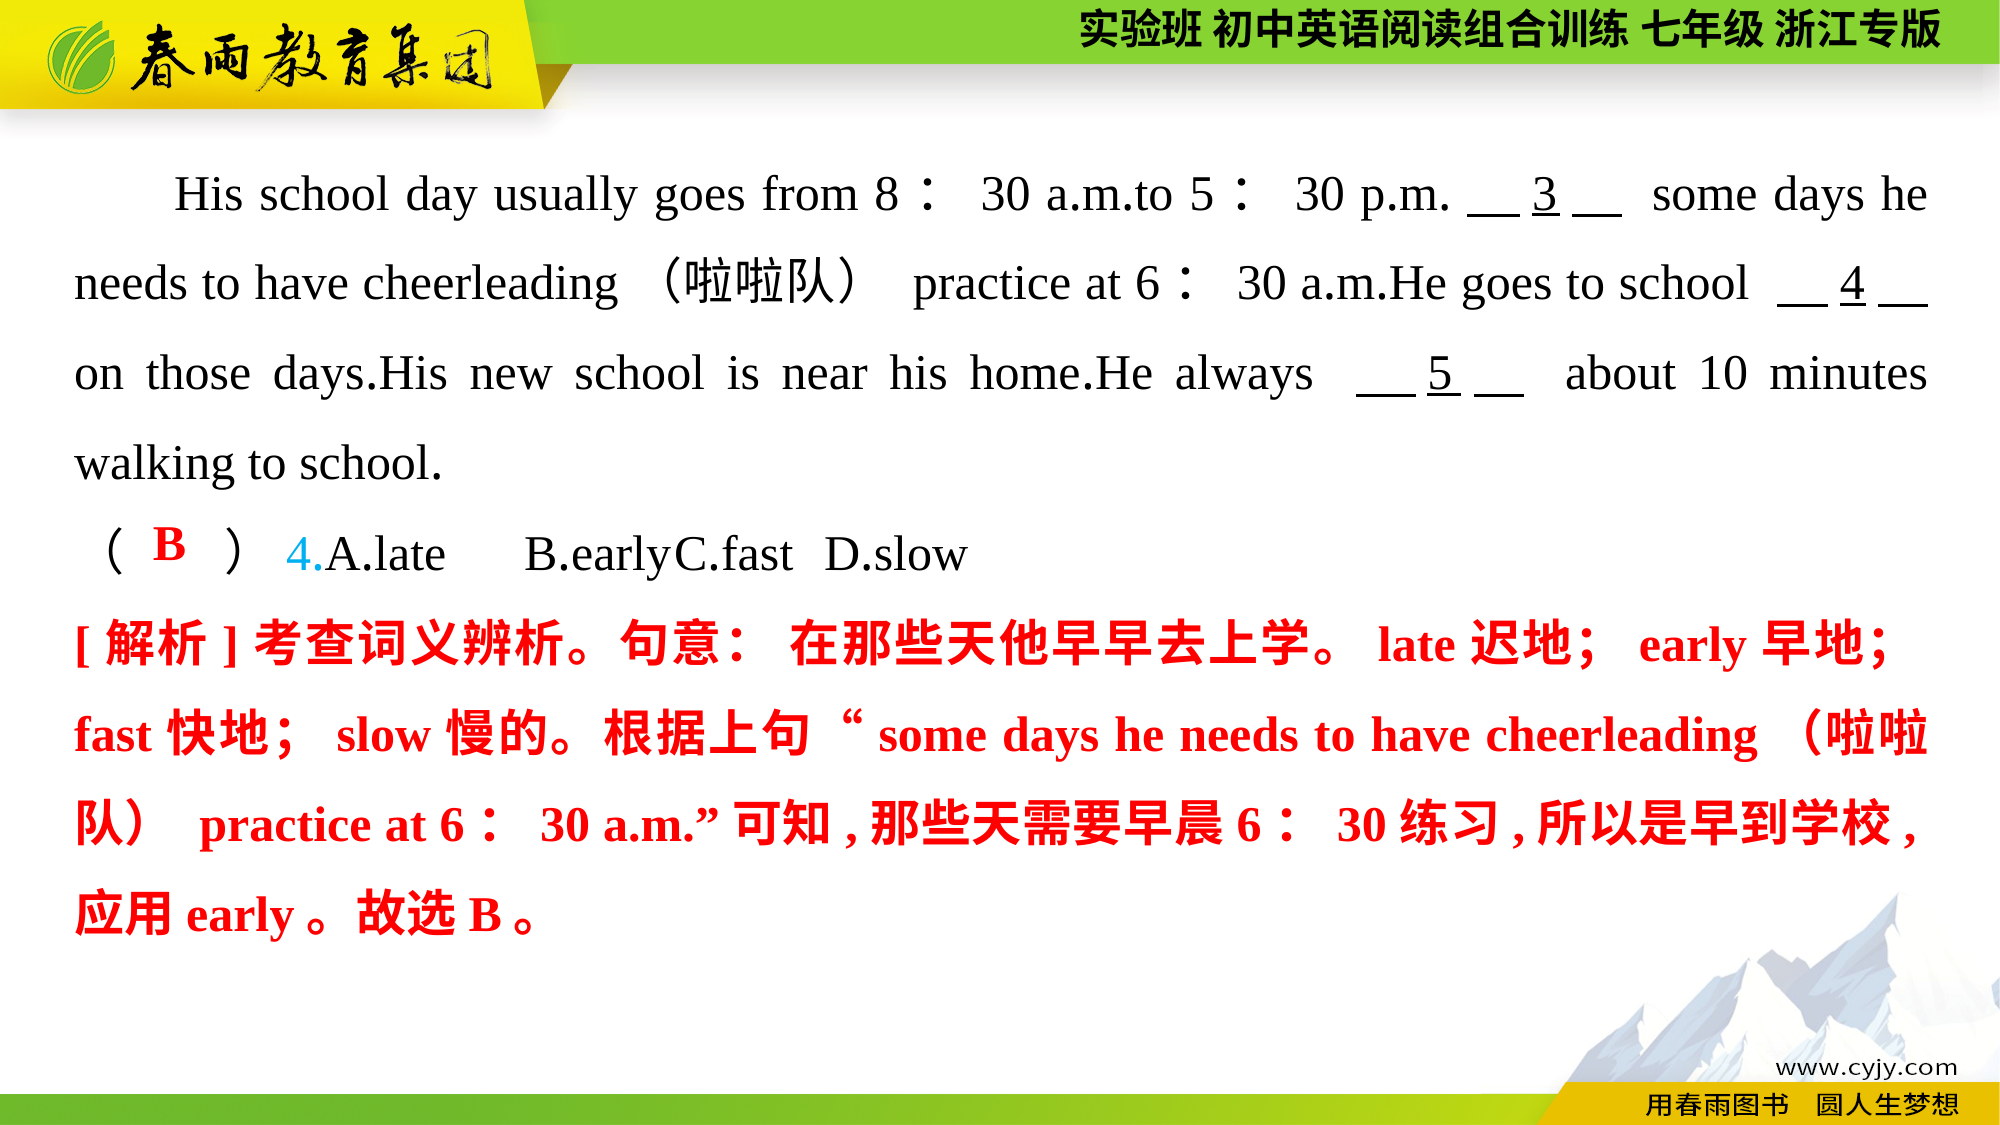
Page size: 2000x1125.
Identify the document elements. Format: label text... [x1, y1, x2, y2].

list His school day usually goes from 8：30 a.m.to 5：30 p.m. 3 some days he needs to have cheerleading（啦啦队） practice at 6：30 a.m.He goes to school 4 on those days.His new school is near his home.He always 5 about 10 minutes walking to school. （ ）4.A.late B.early C.fast D.slow [59, 122, 1944, 574]
picture [0, 0, 2000, 1125]
text_box [解析]考查词义辨析。句意： 在那些天他早早去上学。late迟地；early早地；fast快地；slow慢的。根据上句“some days he needs to have cheerleading（啦啦队） practice at 6：30 a.m.”可知,那些天需要早晨6：30练习,所以是早到学校,应用early。故选B。 [59, 574, 1944, 950]
text_box B [138, 502, 202, 574]
